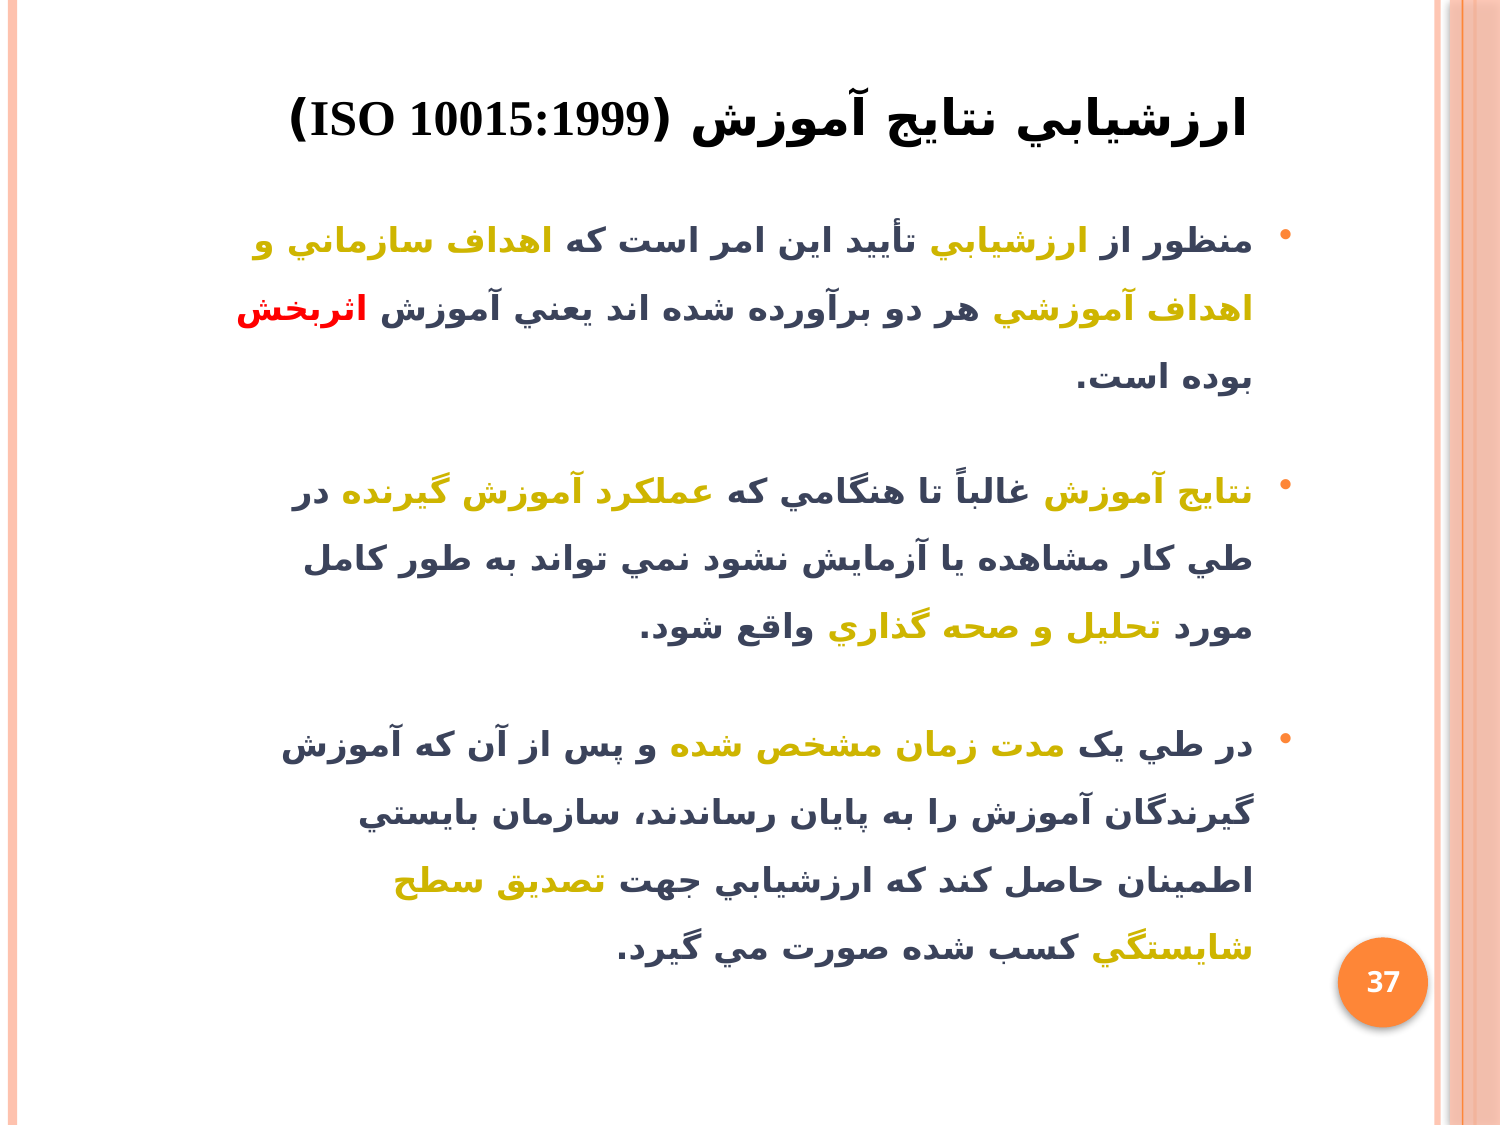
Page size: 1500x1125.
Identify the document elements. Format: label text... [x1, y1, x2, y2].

list منظور از ارزشيابي تأييد اين امر است که اهداف سازماني و اهداف آموزشي هر دو برآورده شده اند يعني آموزش اثربخش بوده است. نتايج آموزش غالباً تا هنگامي که عملکرد آموزش گيرنده در طي کار مشاهده يا آزمايش نشود نمي تواند به طور کامل مورد تحليل و صحه گذاري واقع شود. در طي يک مدت زمان مشخص شده و پس از آن که آموزش گيرندگان آموزش را به پايان رساندند، سازمان بايستي اطمينان حاصل کند که ارزشيابي جهت تصديق سطح شايستگي کسب شده صورت مي گيرد. [206, 184, 1306, 976]
text_box ارزشيابي نتايج آموزش (ISO 10015:1999) [171, 78, 1365, 153]
slide_number 37 [1333, 940, 1434, 1027]
